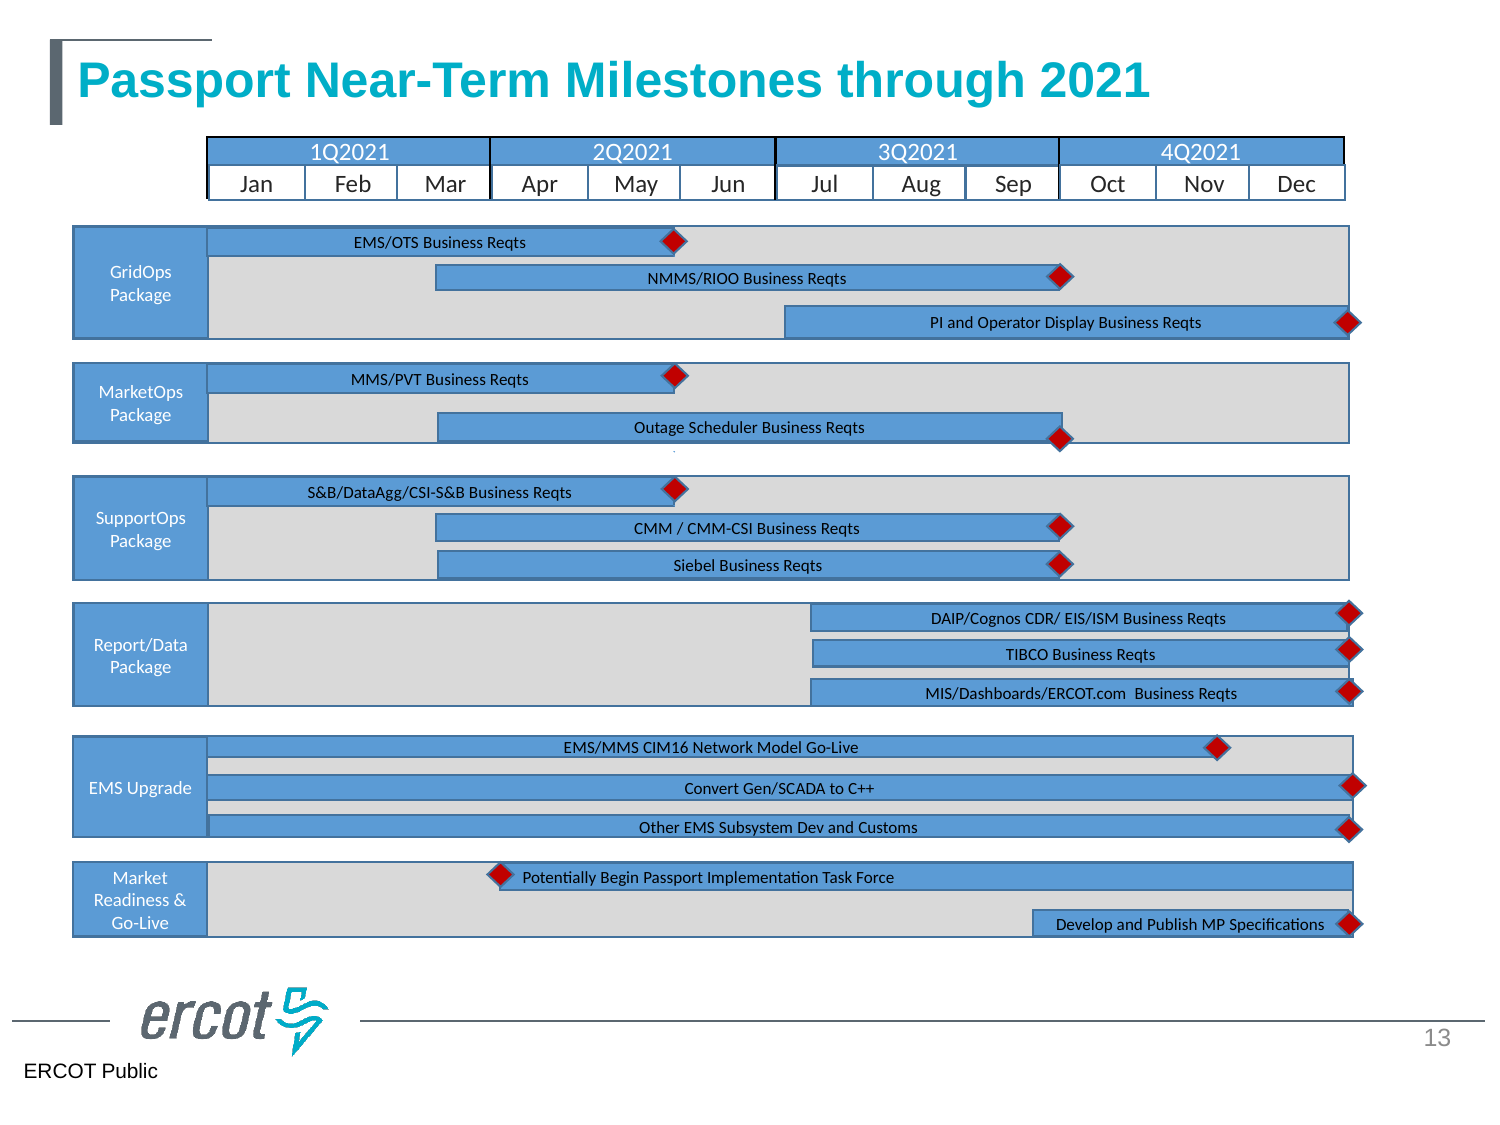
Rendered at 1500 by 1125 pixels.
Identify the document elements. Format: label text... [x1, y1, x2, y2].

title Passport Near-Term Milestones through 2021 [62, 39, 1450, 134]
text_box [661, 476, 688, 502]
text_box MMS/PVT Business Reqts [206, 364, 674, 393]
text_box EMS Upgrade [73, 736, 208, 838]
text_box [208, 603, 1349, 707]
text_box MarketOps Package [73, 363, 208, 442]
text_box [73, 862, 1353, 938]
text_box [1336, 637, 1363, 662]
text_box MIS/Dashboards/ERCOT.com Business Reqts [810, 679, 1353, 706]
text_box PI and Operator Display Business Reqts [784, 305, 1348, 339]
text_box Aug [873, 165, 965, 200]
text_box [208, 800, 1353, 819]
text_box Convert Gen/SCADA to C++ [206, 775, 1353, 800]
text_box [73, 363, 1349, 443]
text_box [1336, 911, 1363, 937]
text_box [1047, 513, 1074, 539]
text_box [487, 862, 514, 887]
text_box Oct [1059, 165, 1156, 200]
text_box [73, 226, 1349, 339]
text_box [1204, 735, 1231, 761]
text_box [1336, 679, 1363, 704]
text_box Nov [1156, 165, 1248, 200]
text_box SupportOps Package [73, 476, 208, 580]
text_box Dec [1248, 165, 1345, 200]
text_box TIBCO Business Reqts [812, 640, 1349, 667]
text_box EMS/MMS CIM16 Network Model Go-Live [207, 736, 1215, 758]
text_box [1047, 264, 1074, 289]
text_box Jun [680, 165, 776, 200]
text_box 2Q2021 [490, 136, 776, 199]
text_box [661, 363, 688, 389]
slide_number 13 [1387, 1012, 1488, 1062]
text_box May [588, 165, 680, 200]
text_box Jul [776, 165, 873, 200]
text_box [1334, 310, 1361, 335]
text_box Siebel Business Reqts [437, 551, 1059, 579]
text_box Feb [304, 165, 397, 200]
text_box Other EMS Subsystem Dev and Customs [208, 815, 1349, 838]
text_box S&B/DataAgg/CSI-S&B Business Reqts [206, 477, 674, 507]
text_box [1046, 551, 1073, 577]
text_box [208, 736, 1353, 775]
text_box EMS/OTS Business Reqts [206, 227, 674, 257]
text_box Market Readiness & Go-Live [73, 862, 208, 937]
text_box Outage Scheduler Business Reqts [437, 412, 1062, 442]
text_box Jan [208, 165, 304, 200]
text_box Develop and Publish MP Specifications [1032, 910, 1349, 937]
text_box [660, 228, 687, 254]
text_box 4Q2021 [1058, 137, 1344, 199]
text_box 1Q2021 [207, 137, 490, 199]
text_box [1339, 773, 1366, 798]
text_box GridOps Package [73, 227, 208, 339]
text_box 3Q2021 [775, 137, 1058, 199]
text_box Apr [491, 165, 588, 200]
text_box Sep [965, 165, 1059, 200]
text_box NMMS/RIOO Business Reqts [435, 264, 1059, 291]
text_box CMM / CMM-CSI Business Reqts [435, 514, 1059, 541]
text_box [73, 475, 1349, 580]
text_box [1335, 600, 1363, 626]
text_box Potentially Begin Passport Implementation Task Force [499, 862, 1353, 890]
text_box DAIP/Cognos CDR/ EIS/ISM Business Reqts [810, 603, 1348, 632]
text_box Report/Data Package [73, 603, 208, 707]
text_box [1046, 426, 1073, 452]
text_box [1335, 817, 1363, 842]
picture [137, 983, 332, 1059]
text_box Mar [397, 165, 491, 200]
